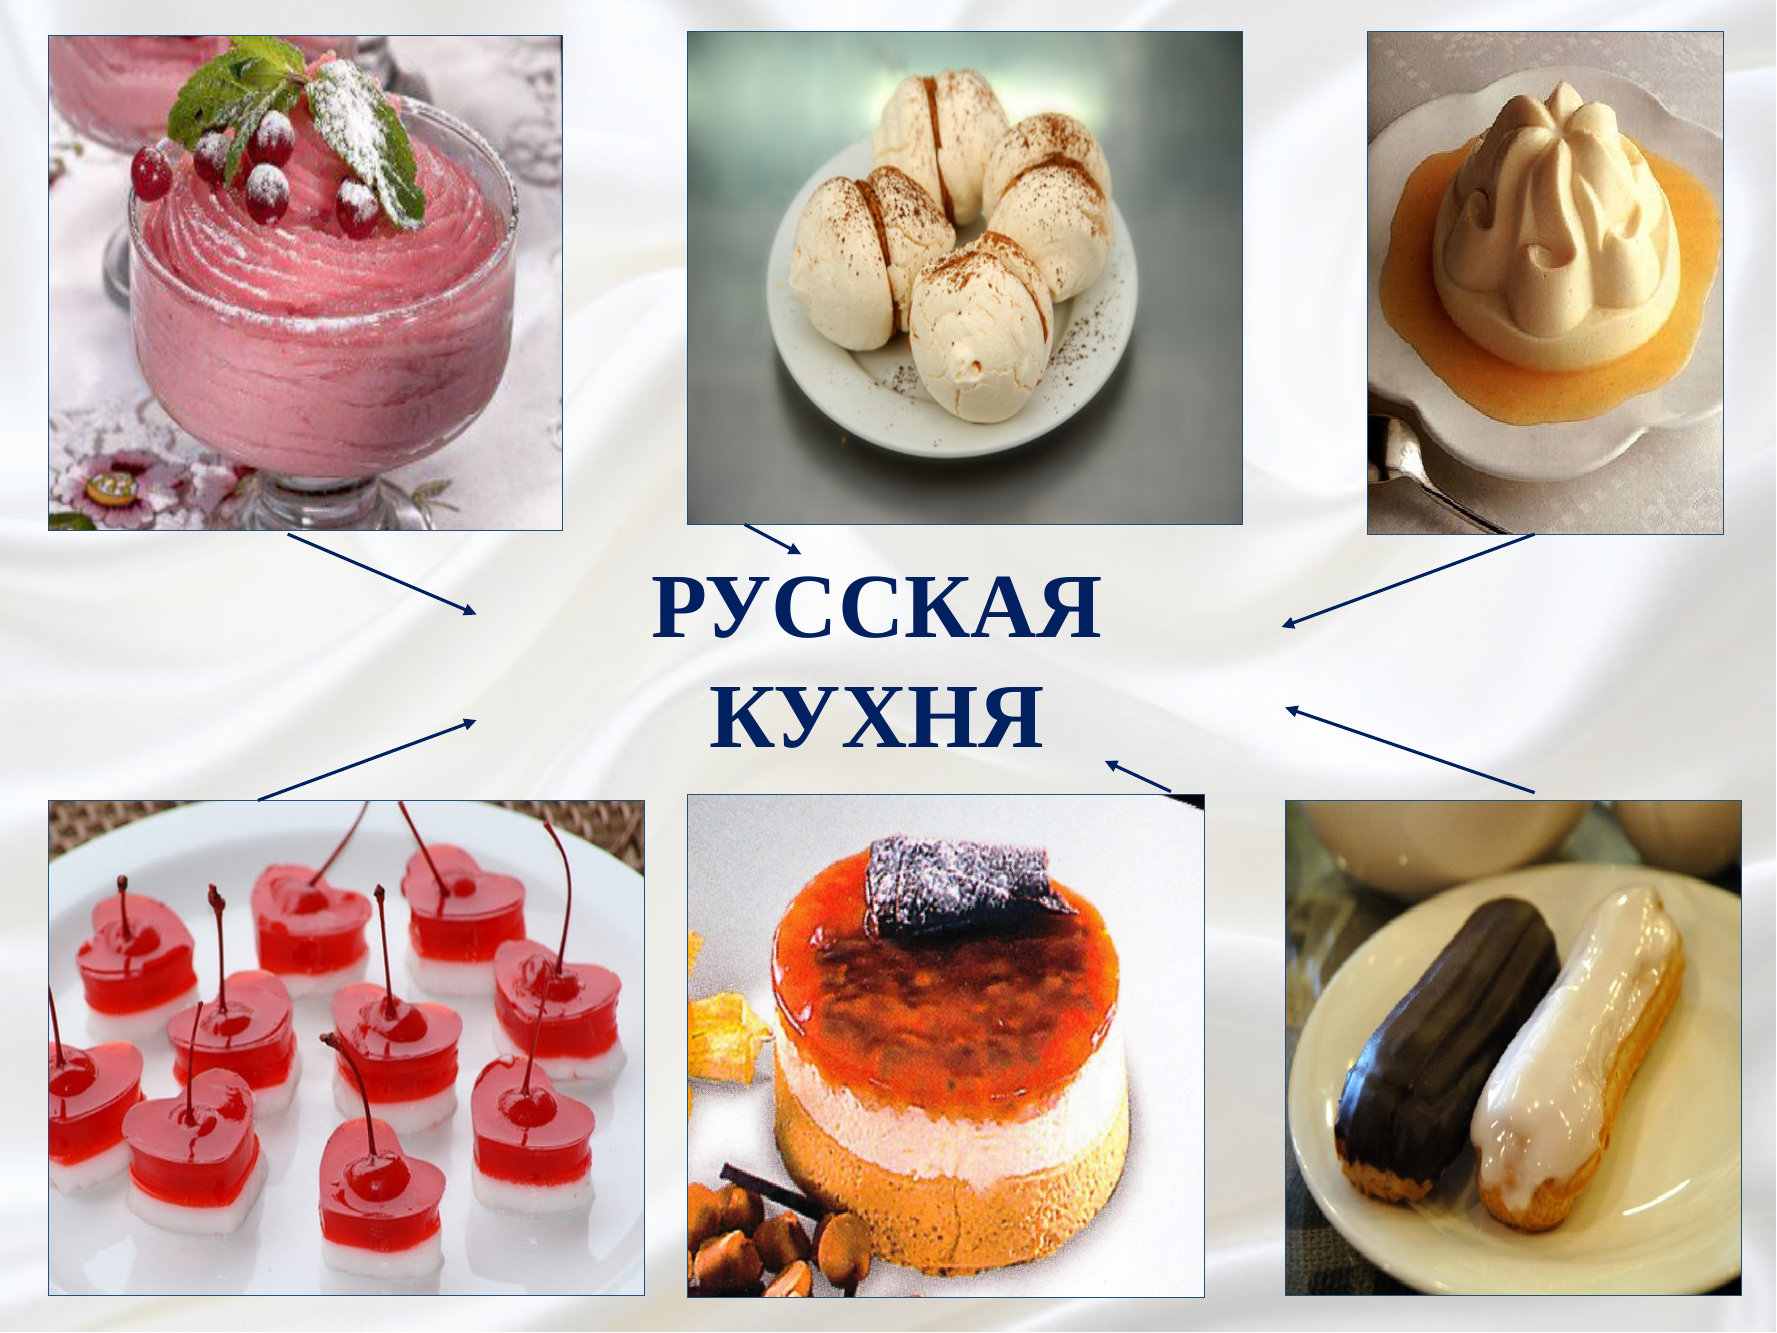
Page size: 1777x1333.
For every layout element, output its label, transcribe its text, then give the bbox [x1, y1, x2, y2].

picture [1367, 31, 1724, 535]
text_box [287, 534, 477, 615]
picture [1285, 800, 1742, 1296]
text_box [1281, 534, 1535, 628]
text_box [257, 720, 477, 801]
picture [687, 794, 1205, 1298]
picture [48, 800, 645, 1296]
picture [687, 31, 1243, 525]
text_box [1104, 760, 1171, 792]
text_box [1285, 707, 1535, 793]
text_box РУССКАЯ КУХНЯ [472, 538, 1282, 774]
picture [48, 35, 563, 531]
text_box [744, 524, 802, 555]
